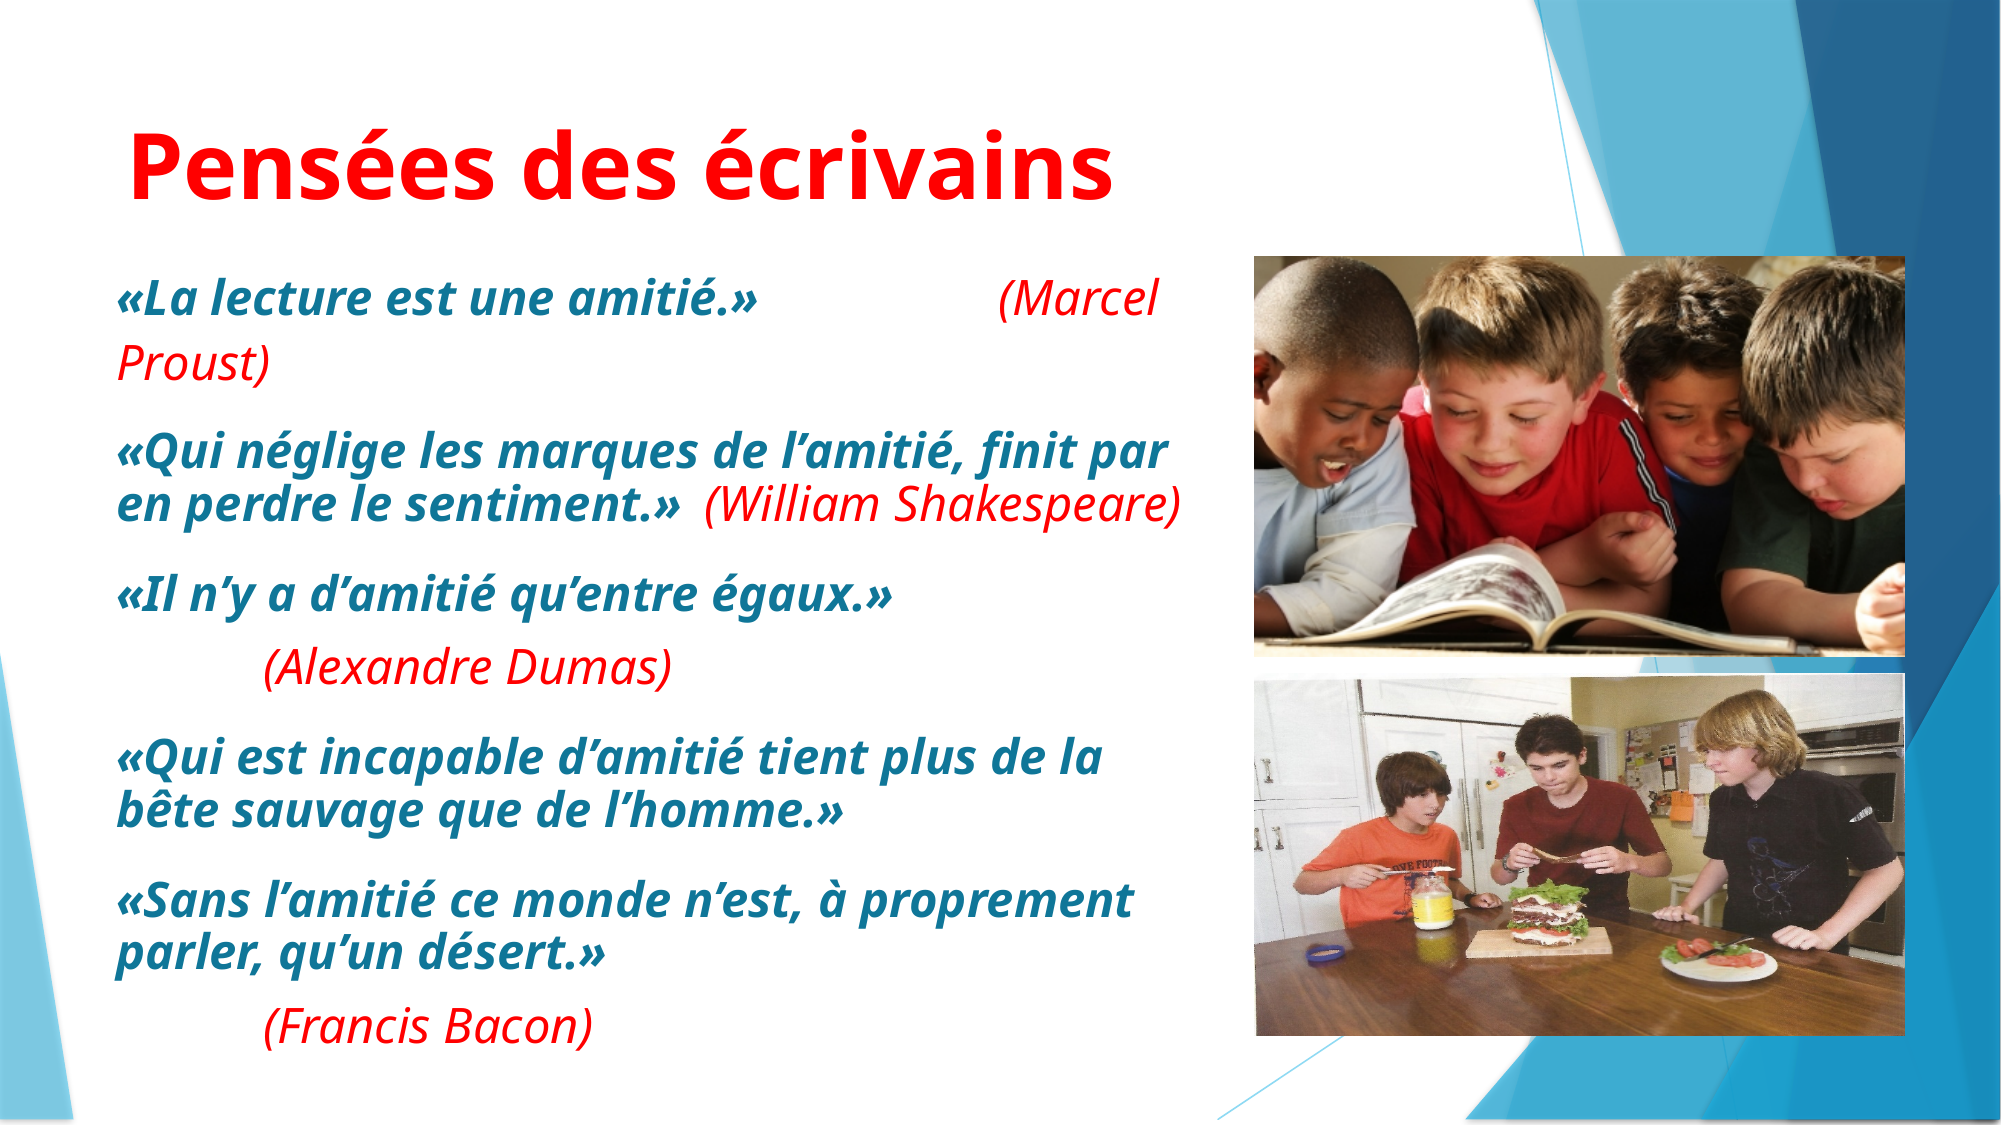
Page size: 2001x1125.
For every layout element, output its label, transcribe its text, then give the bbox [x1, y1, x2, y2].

picture [1254, 255, 1906, 657]
text_box «La lecture est une amitié.» (Marcel Proust) «Qui néglige les marques de l’amitié, finit par en perdre le sentiment.» (William Shakespeare) «Il n’y a d’amitié qu’entre égaux.» (Alexandre Dumas) «Qui est incapable d’amitié tient plus de la bête sauvage que de l’homme.» «Sans l’amitié ce monde n’est, à proprement parler, qu’un désert.» (Francis Bacon) [101, 253, 1217, 1104]
picture [1254, 673, 1906, 1036]
title Pensées des écrivains [111, 99, 1861, 317]
